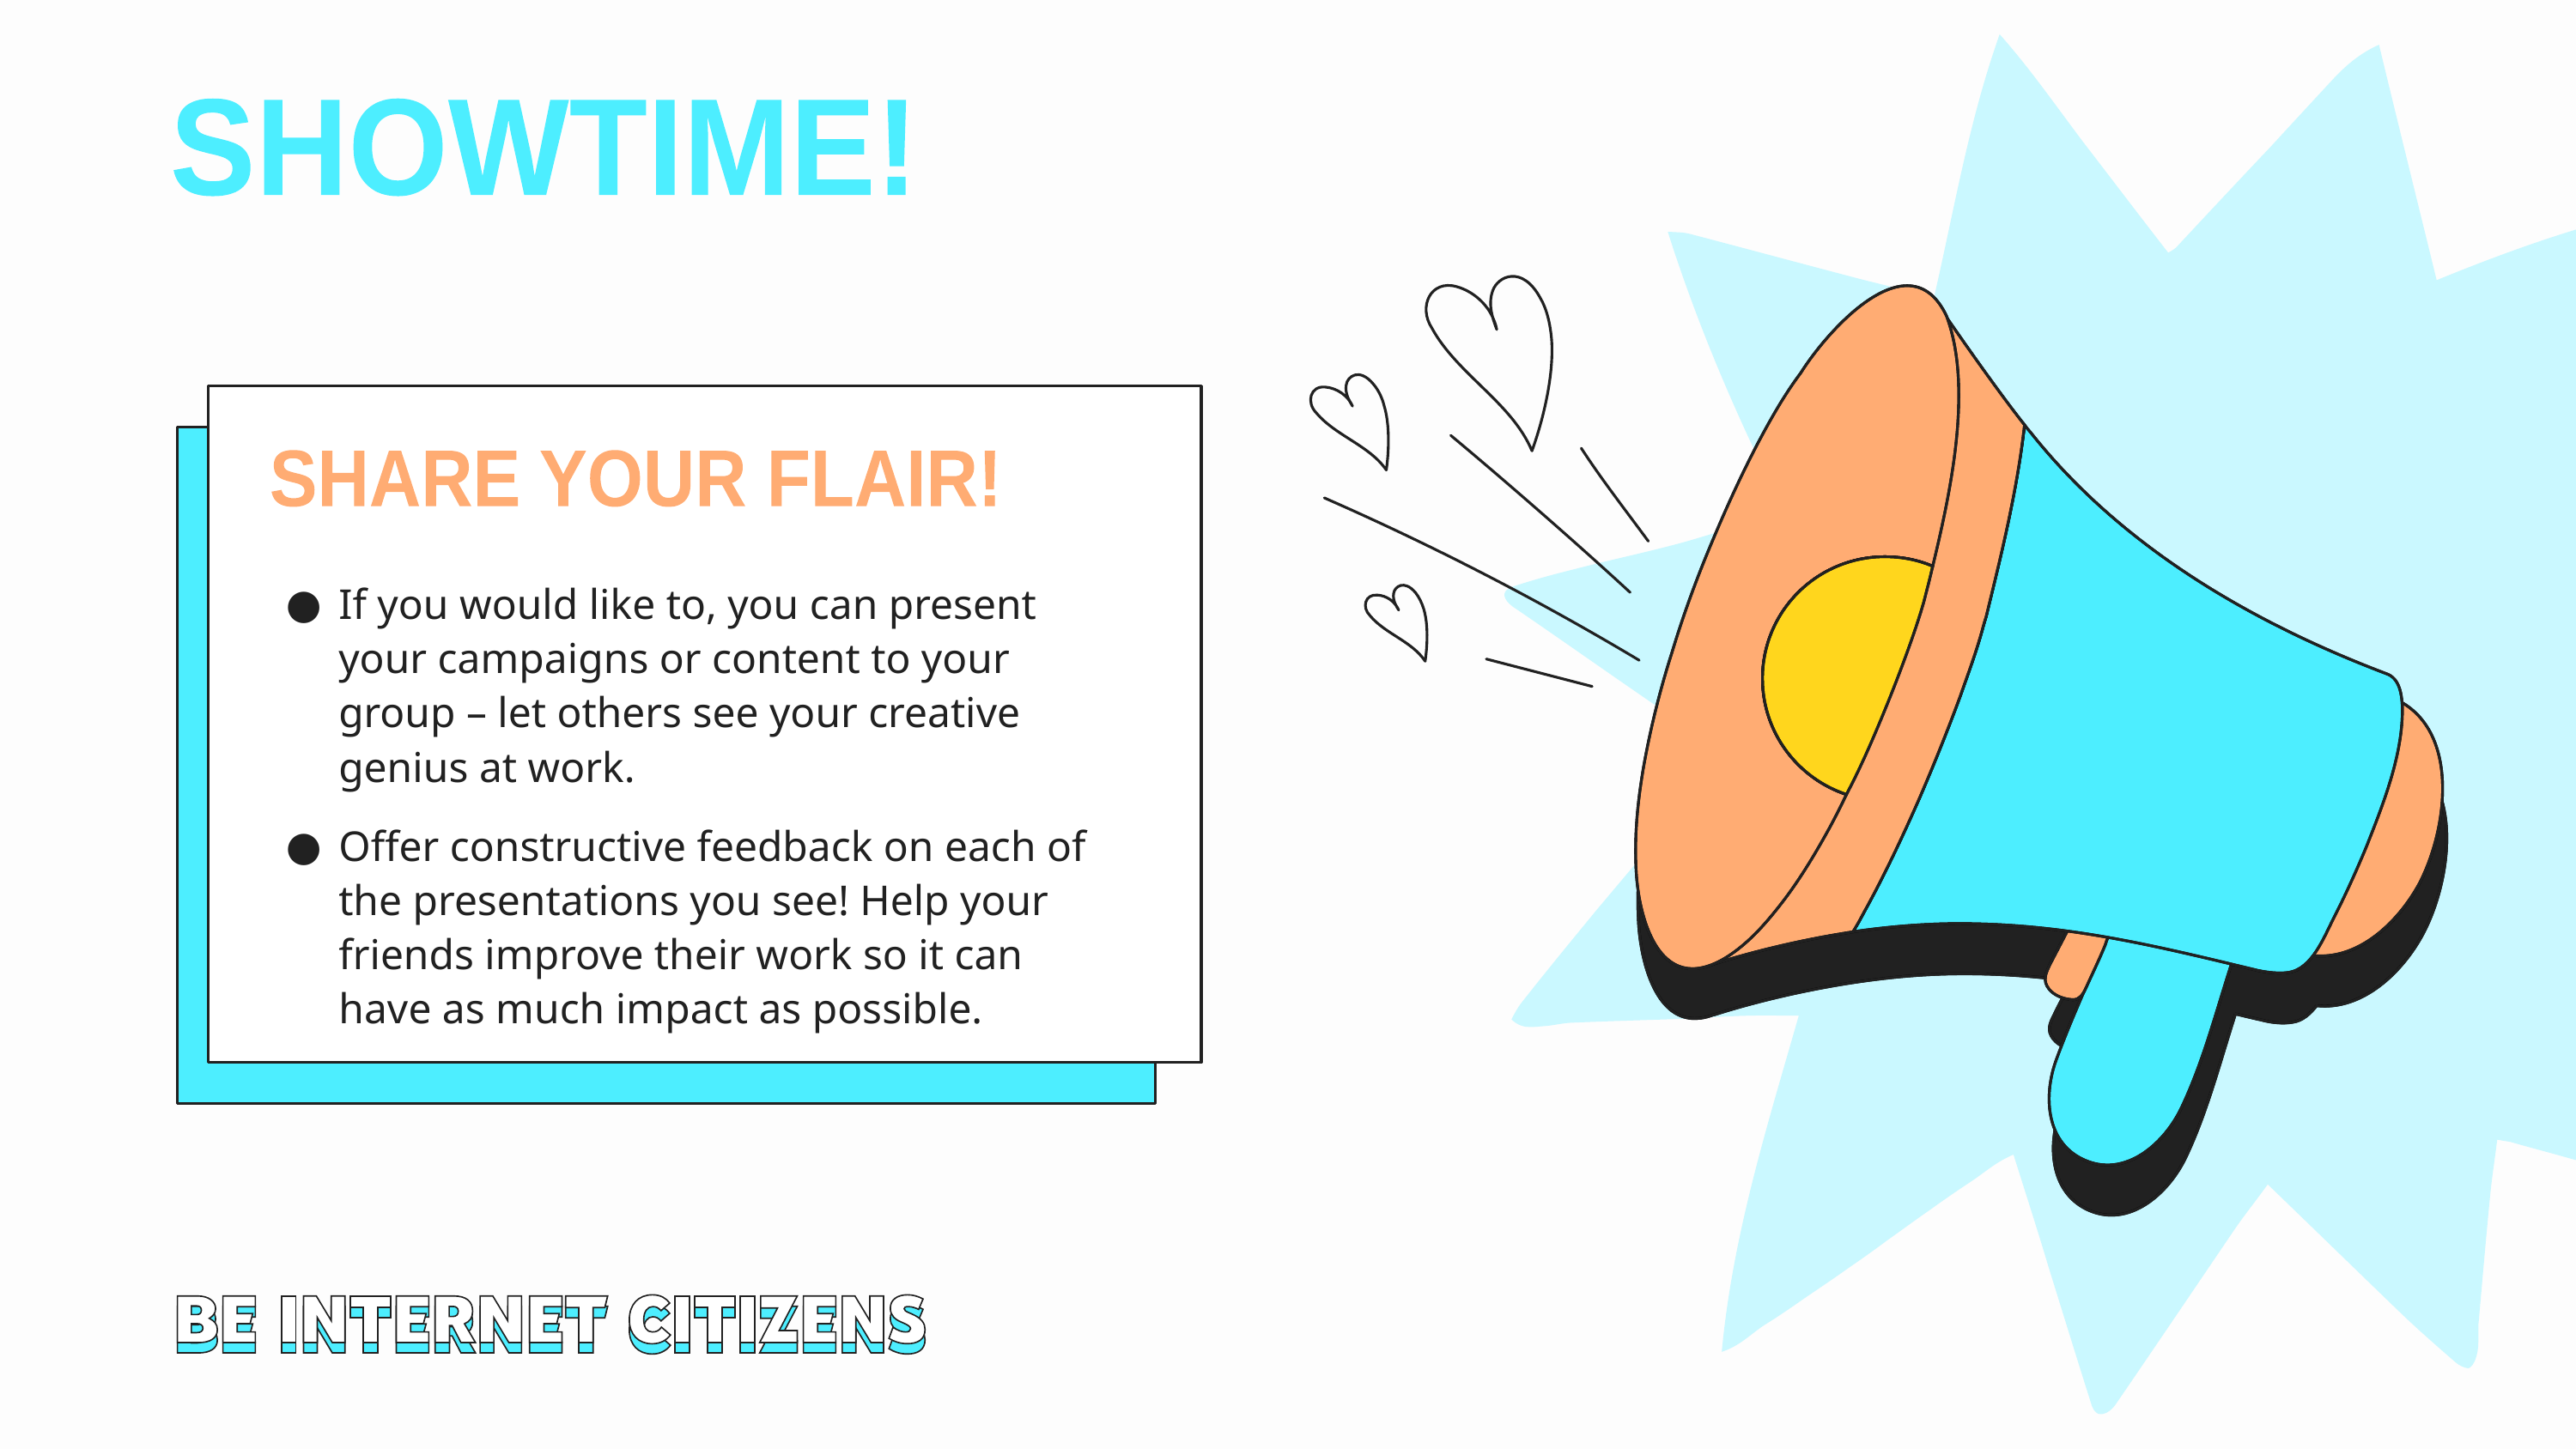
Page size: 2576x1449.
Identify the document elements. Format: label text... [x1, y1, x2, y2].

text_box [208, 385, 1202, 1063]
text_box If you would like to, you can present your campaigns or content to your group – let others see your creative genius at work. Offer constructive feedback on each of the presentations you see! Help your friends improve their work so it can have as much impact as possible. [261, 560, 1128, 1046]
text_box [1947, 33, 2156, 236]
text_box [177, 427, 1156, 1104]
text_box [2186, 45, 2427, 236]
text_box [1722, 1237, 1893, 1352]
text_box [1668, 232, 1698, 236]
text_box [2039, 1237, 2230, 1415]
text_box [2322, 229, 2576, 1368]
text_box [1305, 238, 2464, 1230]
